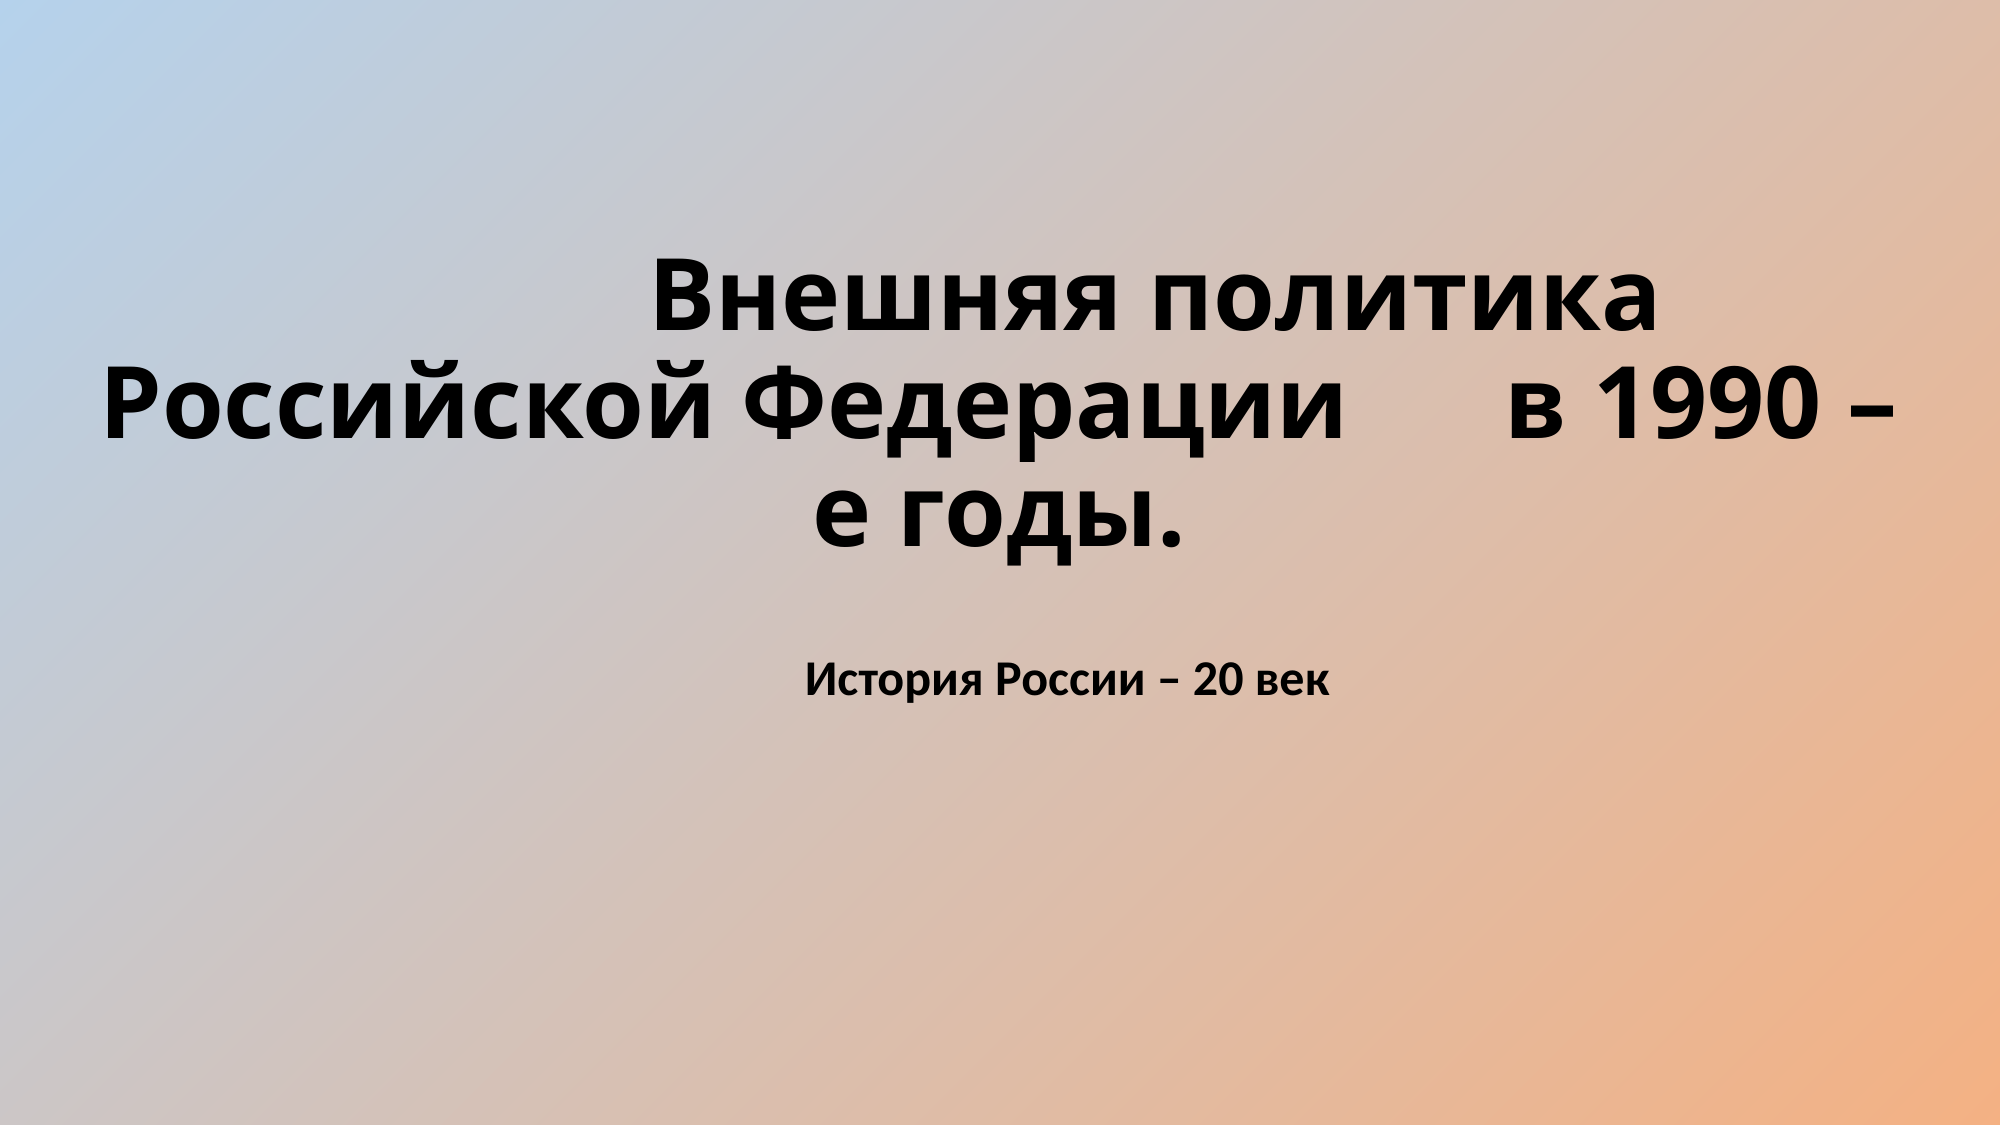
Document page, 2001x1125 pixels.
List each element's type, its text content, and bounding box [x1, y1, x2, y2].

subtitle История России – 20 век [249, 590, 1750, 863]
title Внешняя политика Российской Федерации в 1990 – е годы. [48, 36, 1950, 576]
